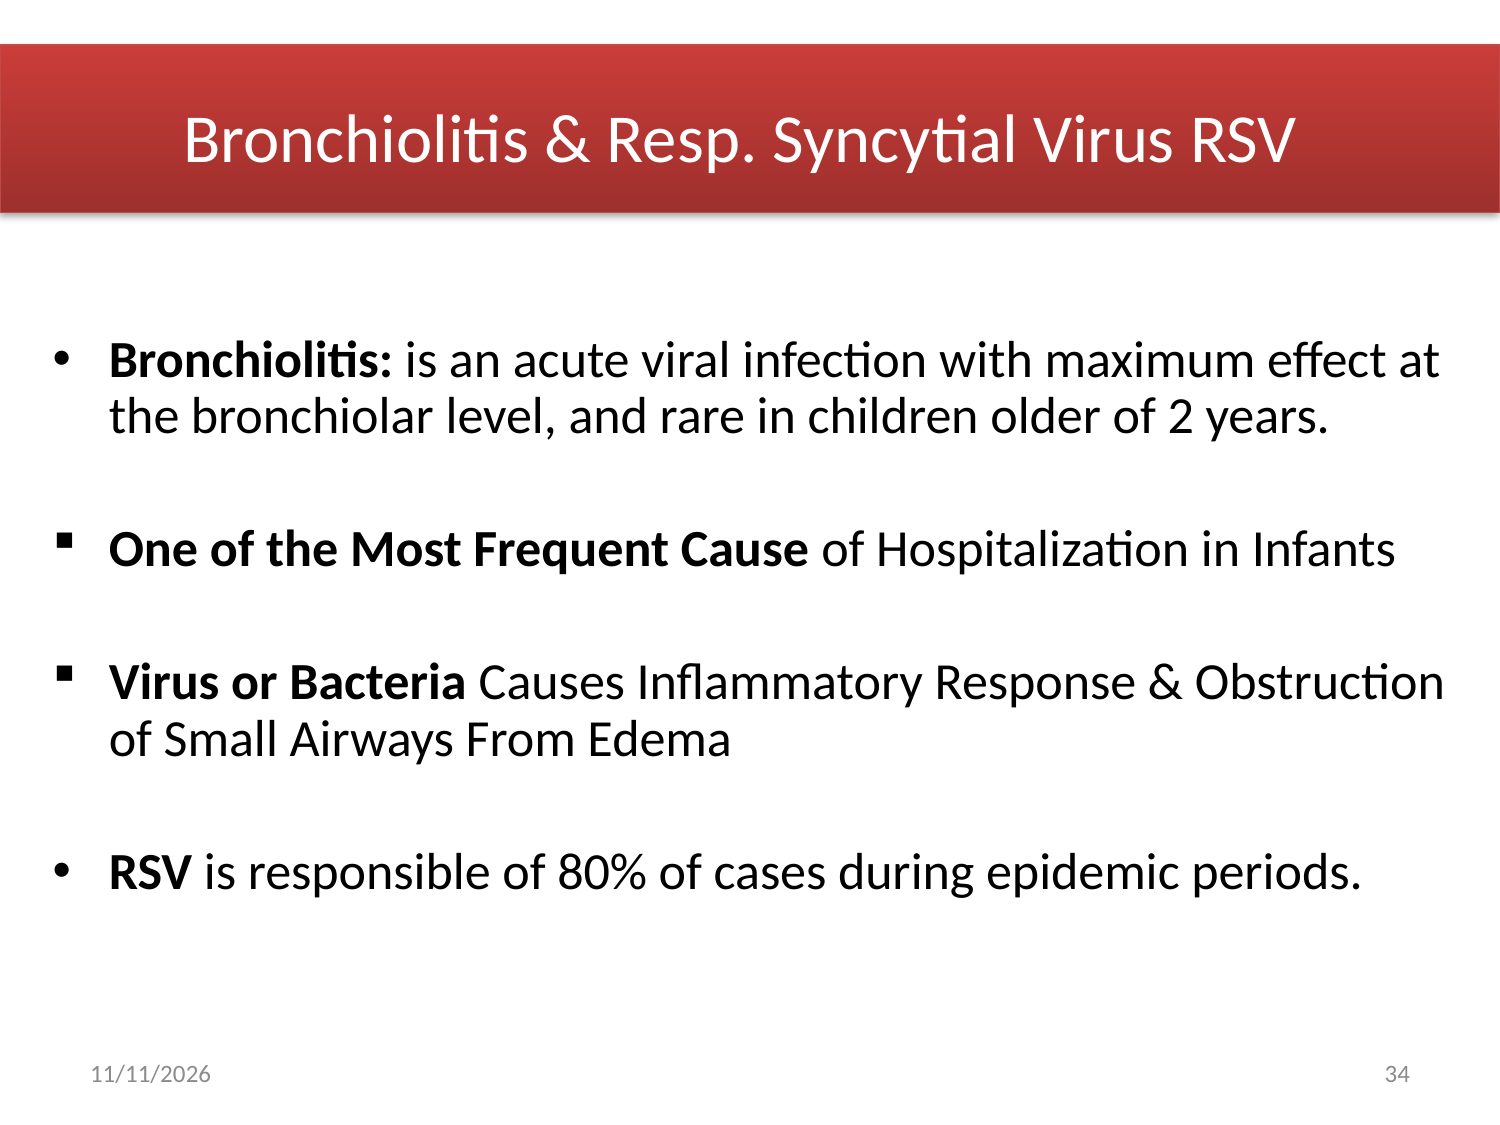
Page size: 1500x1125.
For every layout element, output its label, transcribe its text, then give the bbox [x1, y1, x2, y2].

list Bronchiolitis: is an acute viral infection with maximum effect at the bronchiolar level, and rare in children older of 2 years. One of the Most Frequent Cause of Hospitalization in Infants Virus or Bacteria Causes Inflammatory Response & Obstruction of Small Airways From Edema RSV is responsible of 80% of cases during epidemic periods. [37, 324, 1500, 1125]
title Bronchiolitis & Resp. Syncytial Virus RSV [0, 44, 1500, 213]
